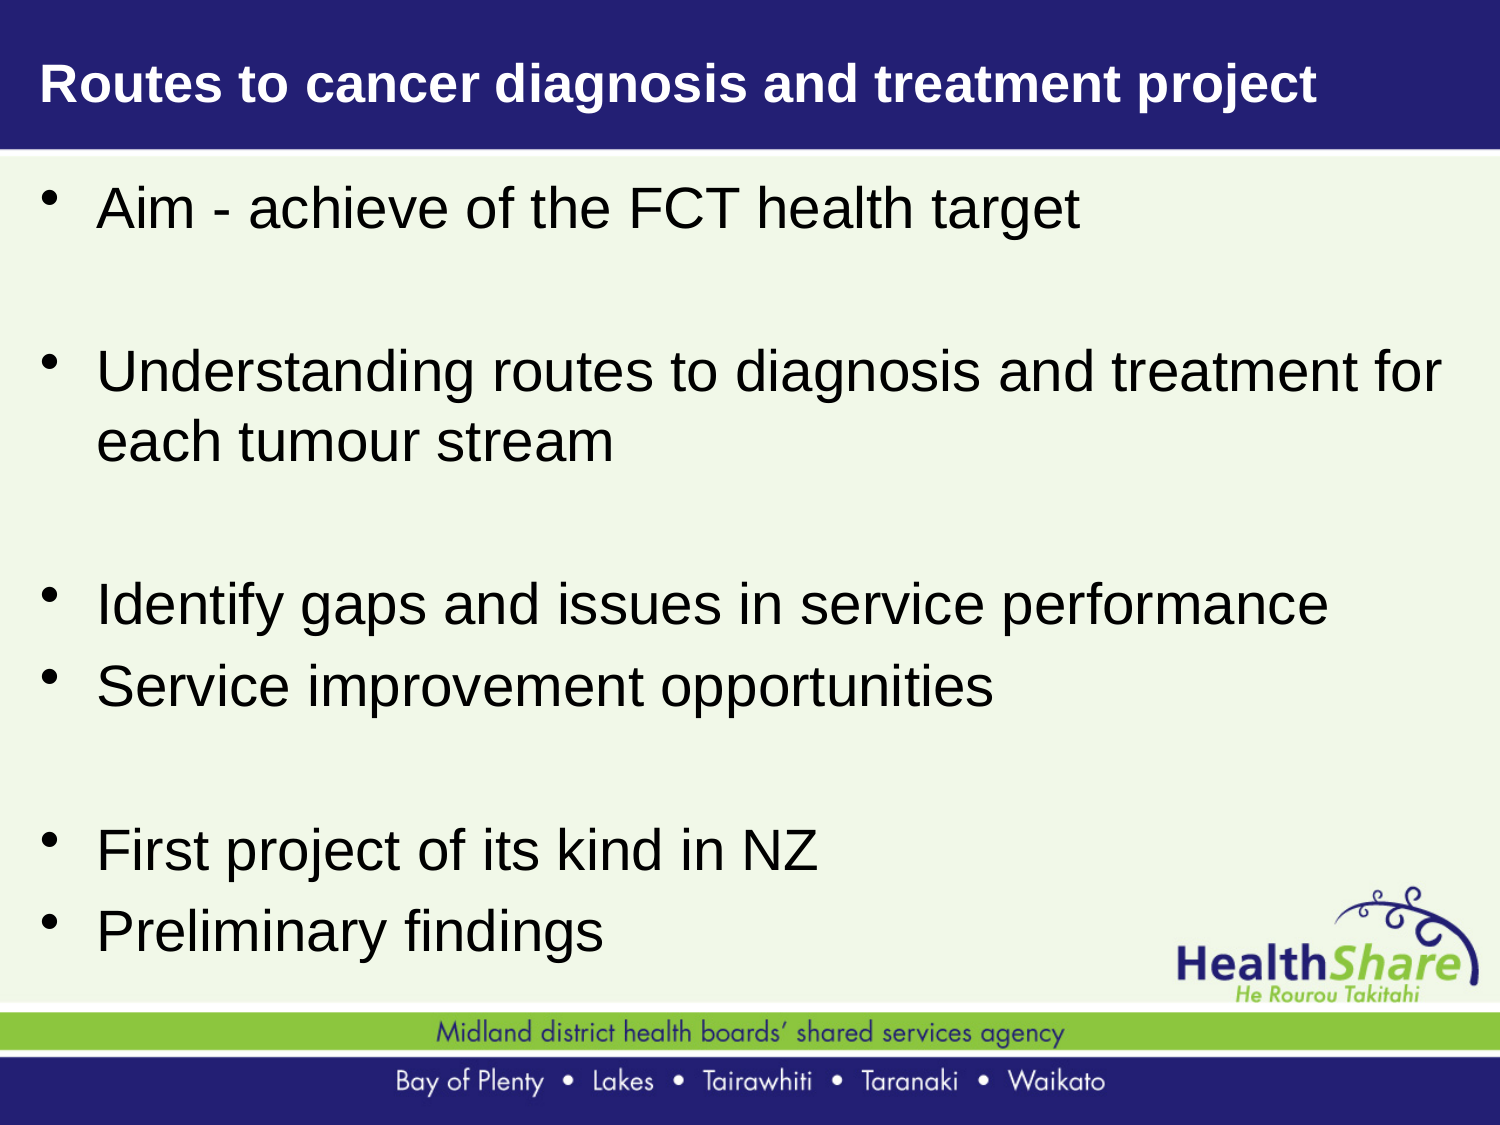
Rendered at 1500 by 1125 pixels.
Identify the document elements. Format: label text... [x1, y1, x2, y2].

title Routes to cancer diagnosis and treatment project [24, 24, 1475, 138]
list Aim - achieve of the FCT health target Understanding routes to diagnosis and treatment for each tumour stream Identify gaps and issues in service performance Service improvement opportunities First project of its kind in NZ Preliminary findings [24, 162, 1483, 1012]
picture [0, 0, 1500, 1125]
